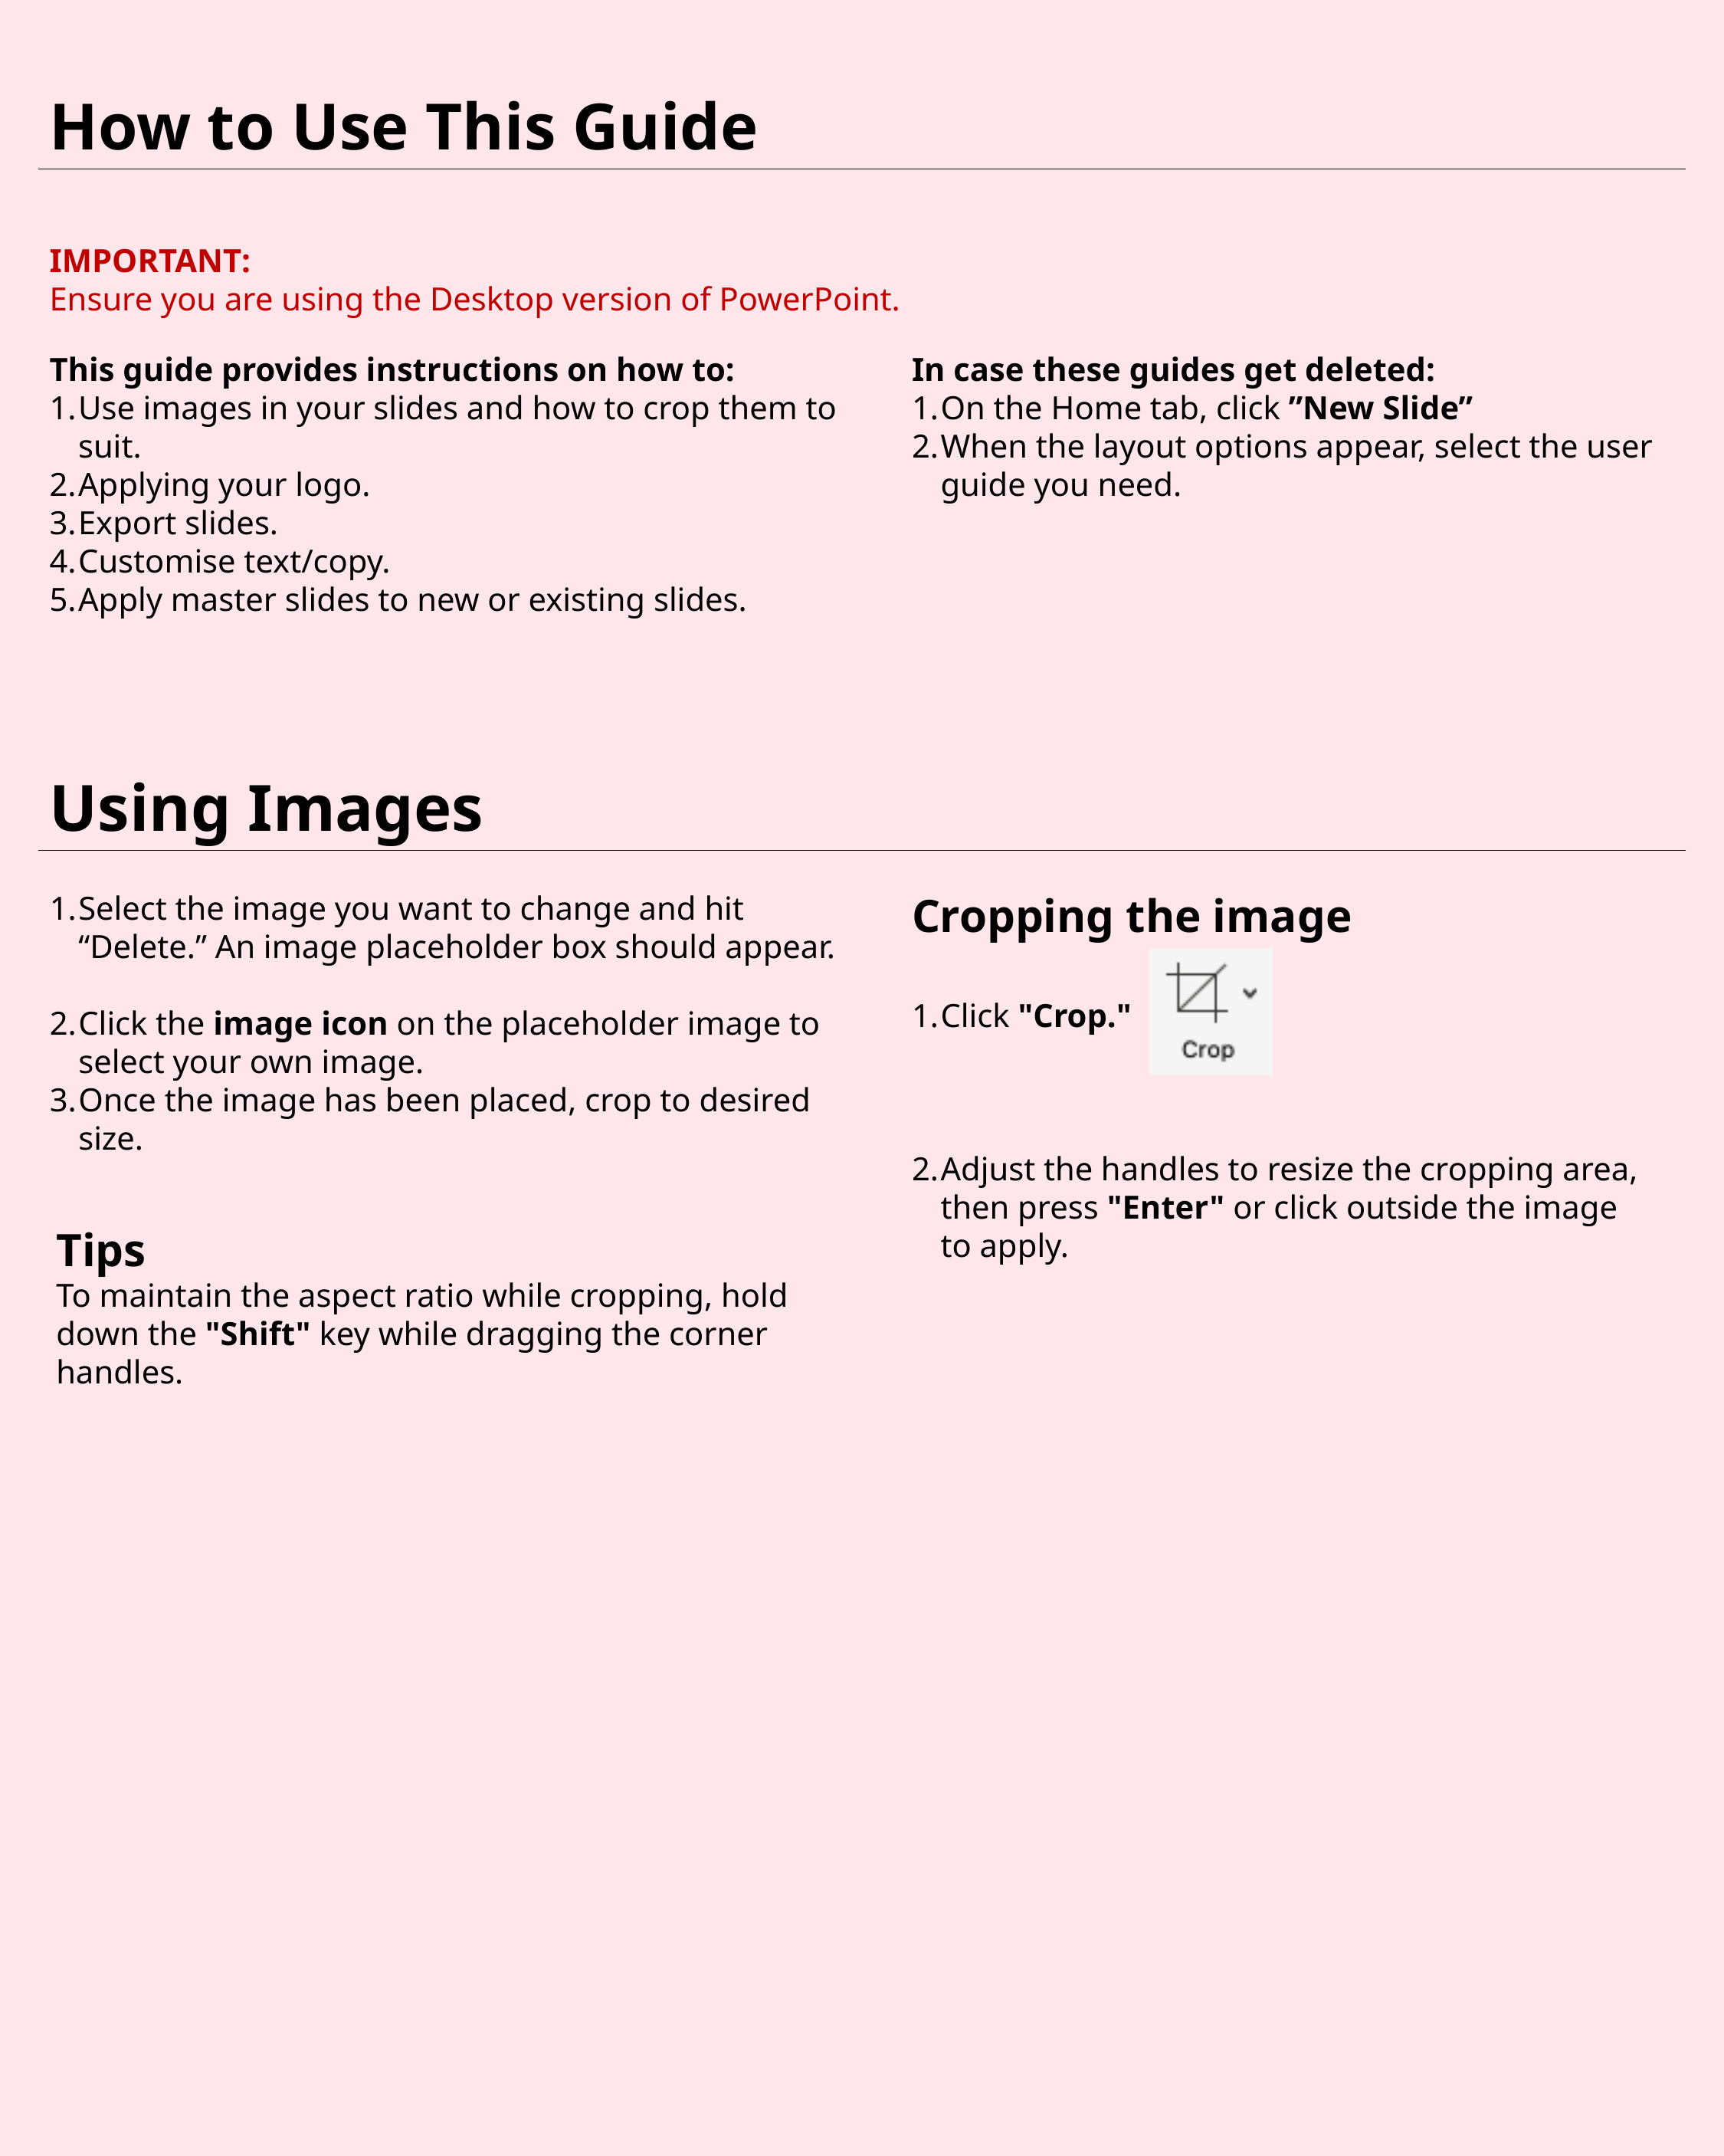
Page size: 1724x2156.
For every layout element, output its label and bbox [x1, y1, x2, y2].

picture [1149, 948, 1273, 1075]
